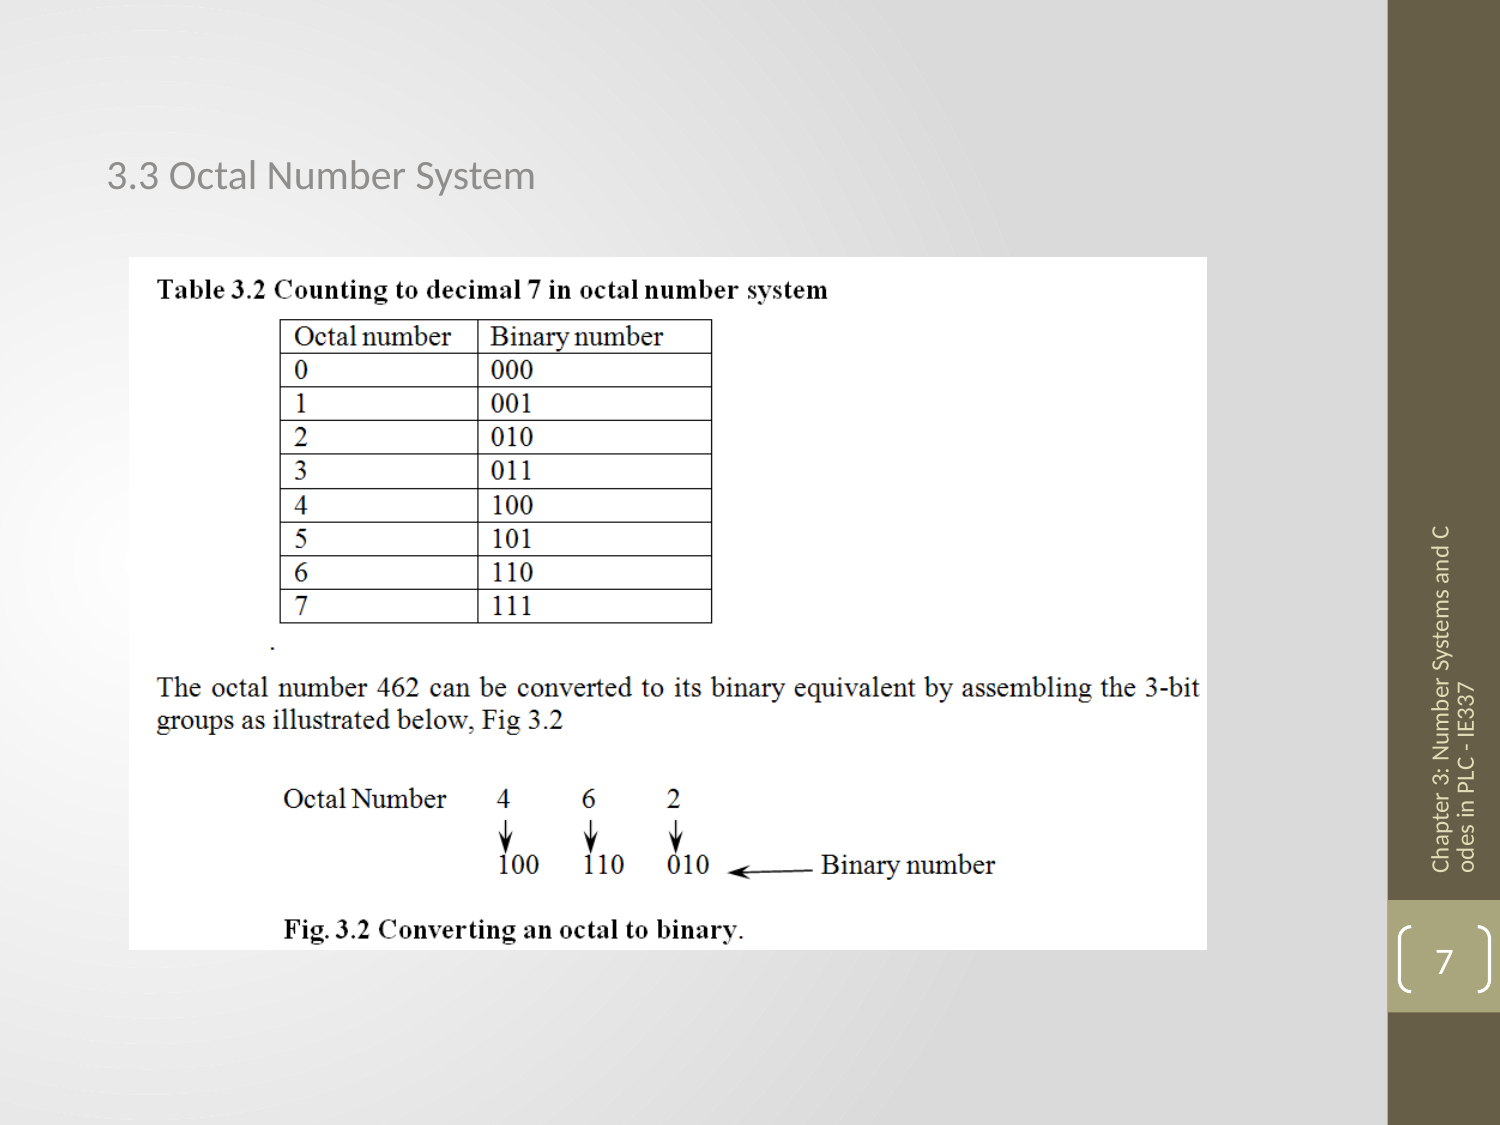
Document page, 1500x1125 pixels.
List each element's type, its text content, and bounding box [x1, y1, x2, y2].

picture [128, 257, 1208, 951]
slide_number 7 [1397, 925, 1492, 994]
subtitle 3.3 Octal Number System [82, 140, 1289, 235]
footer Chapter 3: Number Systems and Codes in PLC - IE337 [1408, 500, 1469, 889]
